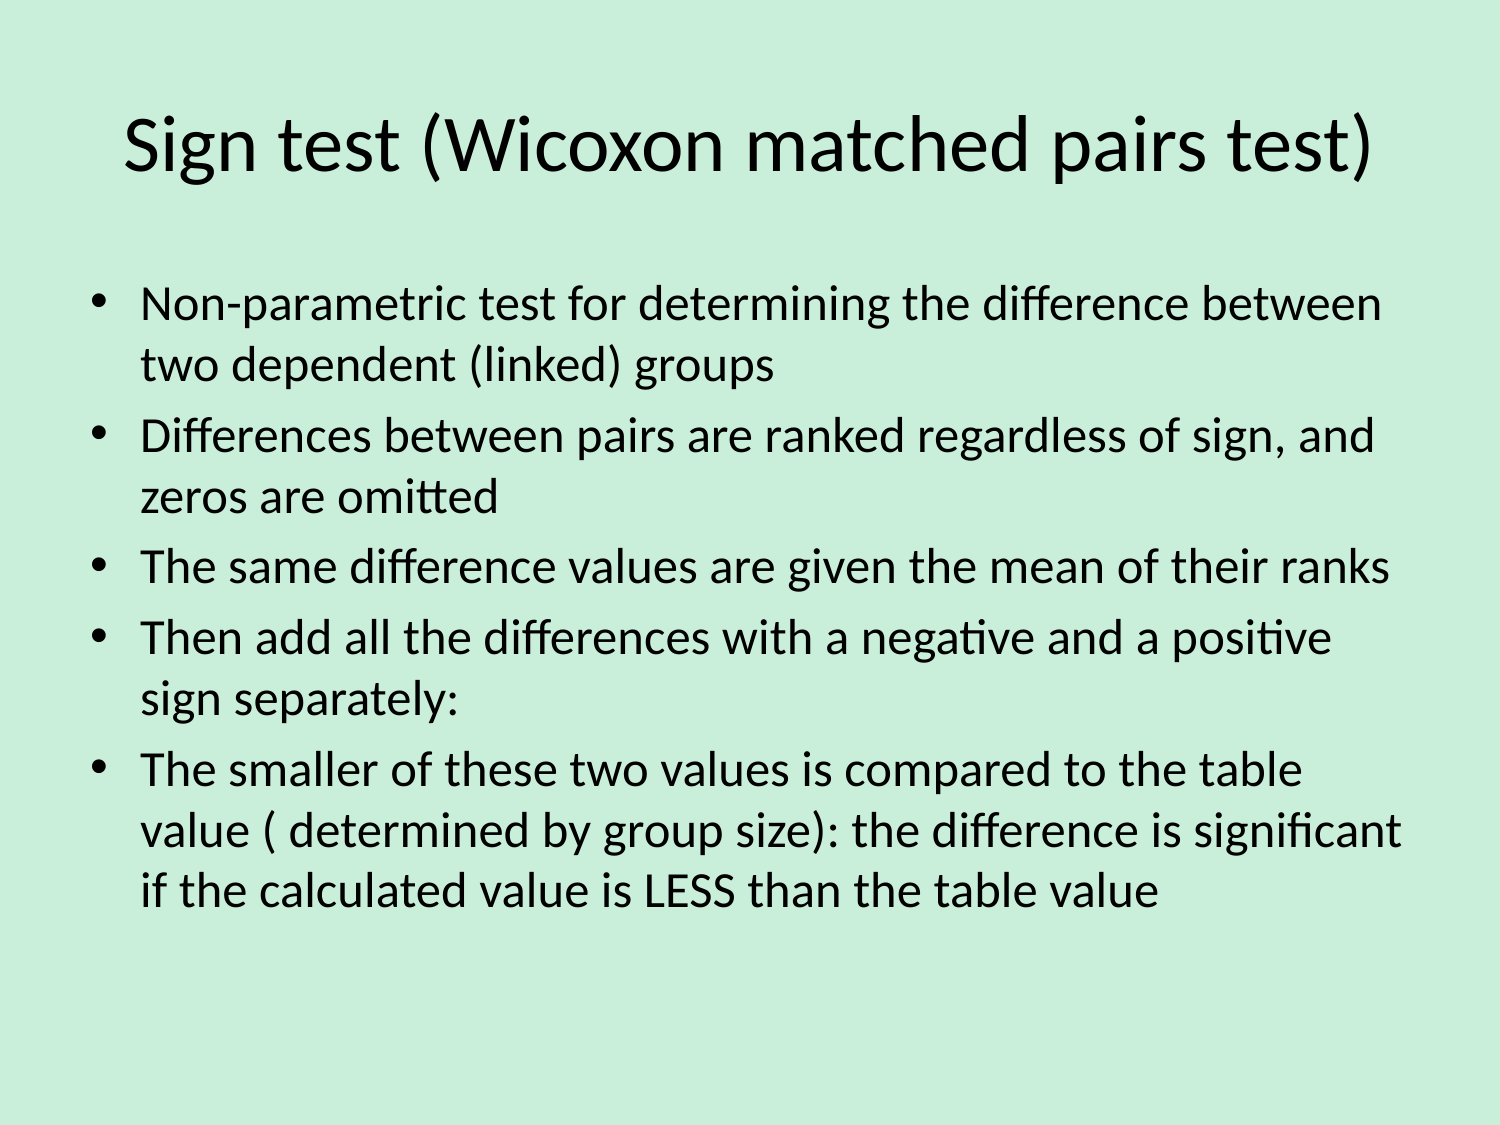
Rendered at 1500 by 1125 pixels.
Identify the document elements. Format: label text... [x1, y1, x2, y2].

title Sign test (Wicoxon matched pairs test) [75, 45, 1425, 233]
